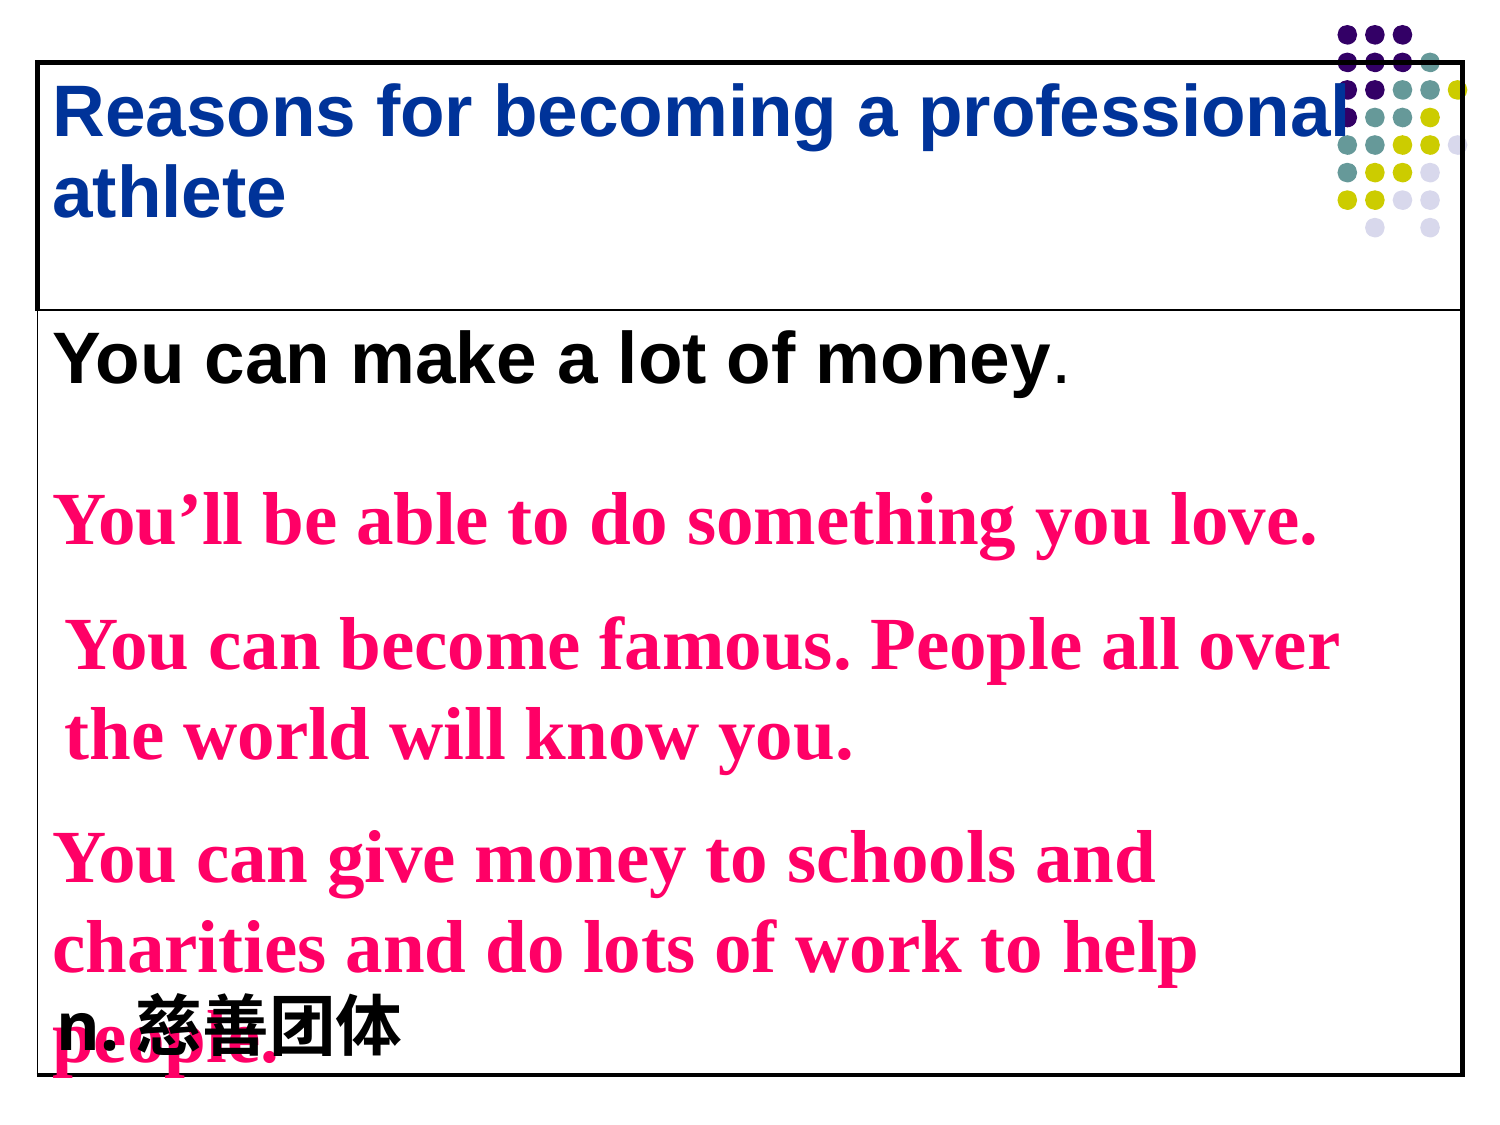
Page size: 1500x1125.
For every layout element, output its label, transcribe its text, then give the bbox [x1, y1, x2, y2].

text_box You’ll be able to do something you love. [37, 462, 1388, 568]
text_box You can become famous. People all over the world will know you. [50, 587, 1425, 783]
text_box You can give money to schools and charities and do lots of work to help people. [37, 799, 1450, 1085]
text_box n.慈善团体 [24, 976, 463, 1071]
table_header Reasons for becoming a professional athlete [40, 65, 1460, 309]
table_cell You can make a lot of money. [38, 311, 1460, 1073]
